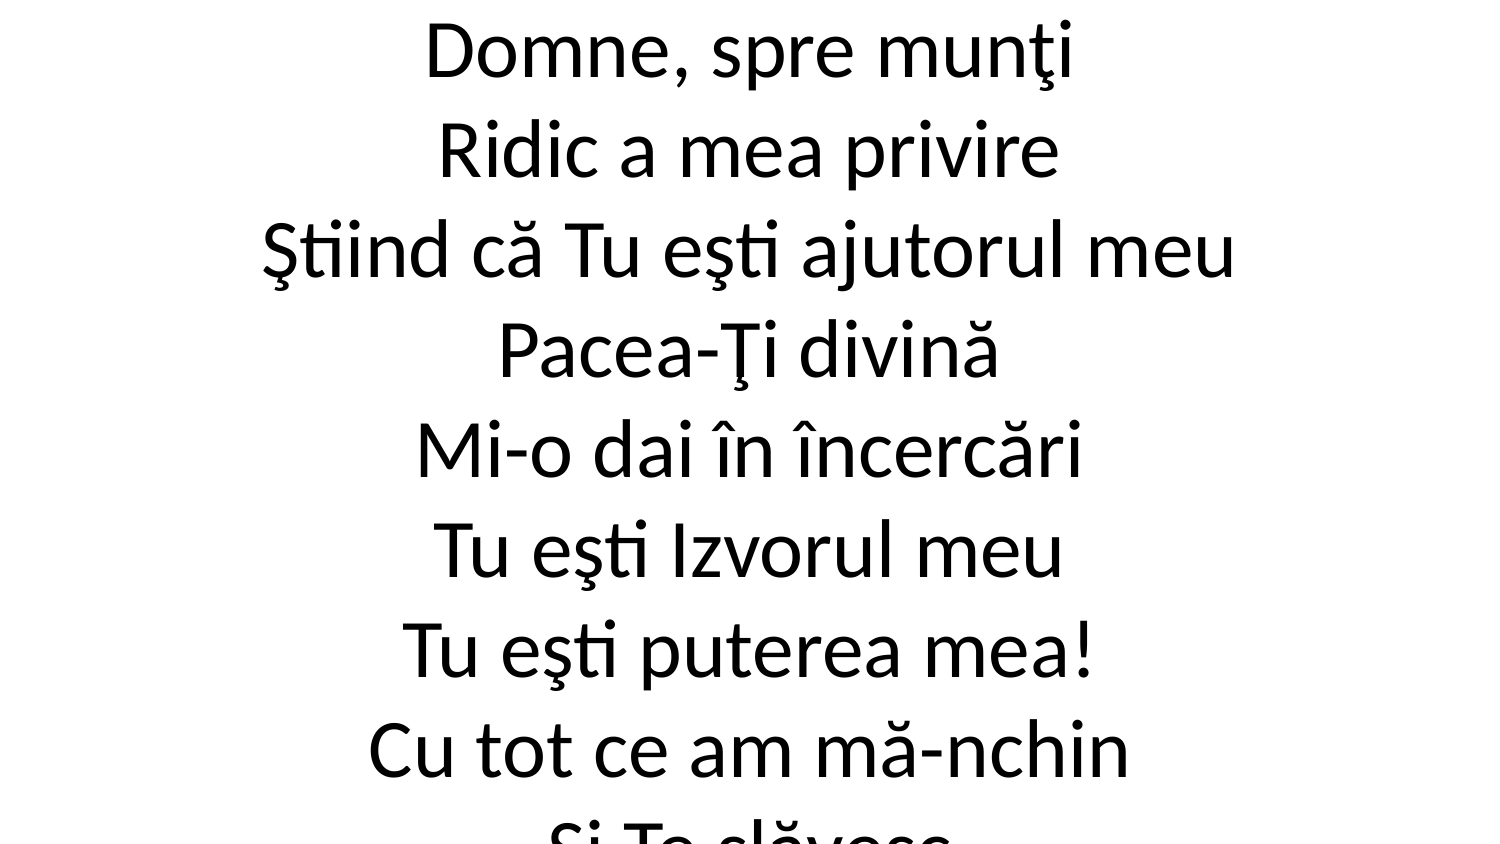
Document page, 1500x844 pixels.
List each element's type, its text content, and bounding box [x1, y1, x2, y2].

text_box Domne, spre munţi Ridic a mea privire Ştiind că Tu eşti ajutorul meu Pacea-Ţi divină Mi-o dai în încercări Tu eşti Izvorul meu Tu eşti puterea mea! Cu tot ce am mă-nchin Şi Te slăvesc [246, 0, 1254, 844]
